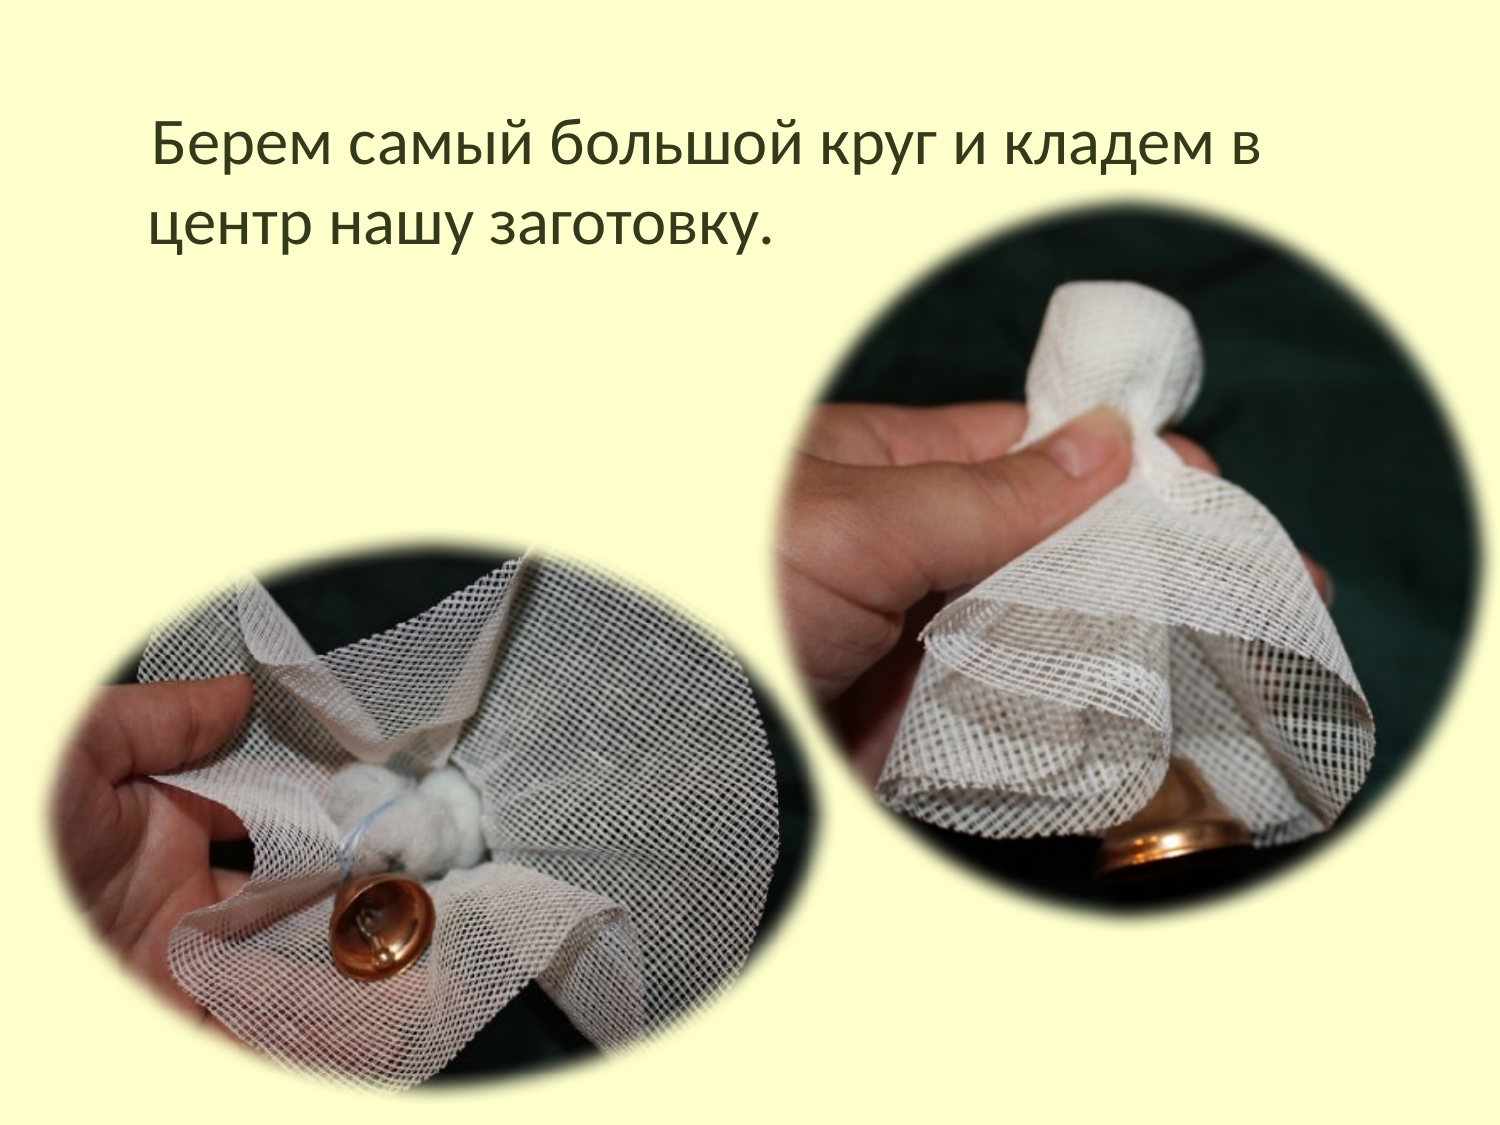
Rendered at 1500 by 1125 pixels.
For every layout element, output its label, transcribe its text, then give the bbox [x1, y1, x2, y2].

picture [29, 184, 1500, 1106]
list Берем самый большой круг и кладем в центр нашу заготовку. [76, 90, 1427, 525]
